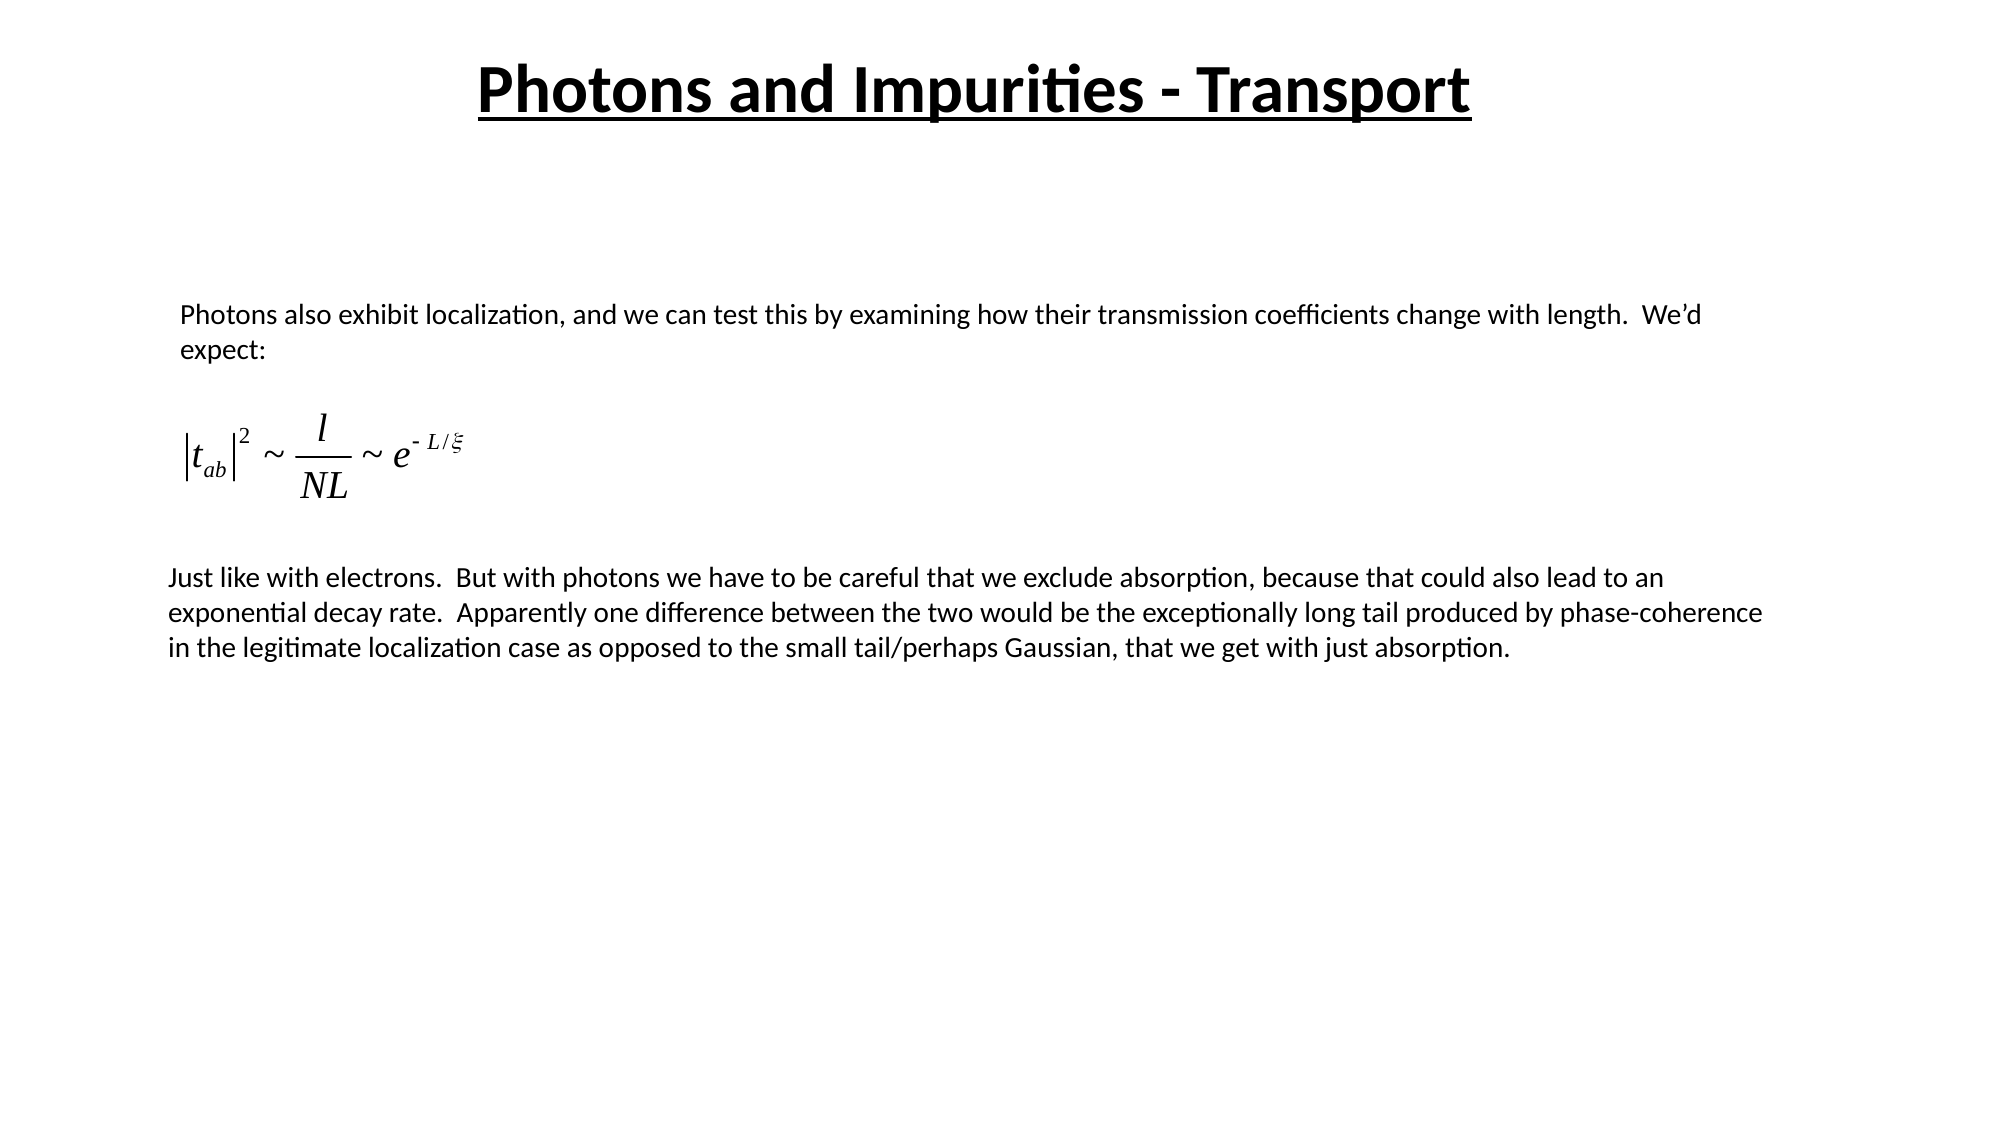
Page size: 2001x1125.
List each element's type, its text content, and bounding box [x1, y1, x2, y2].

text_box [179, 404, 474, 507]
text_box Just like with electrons. But with photons we have to be careful that we exclude absorption, because that could also lead to an exponential decay rate. Apparently one difference between the two would be the exceptionally long tail produced by phase-coherence in the legitimate localization case as opposed to the small tail/perhaps Gaussian, that we get with just absorption. [153, 550, 1781, 671]
text_box Photons also exhibit localization, and we can test this by examining how their transmission coefficients change with length. We’d expect: [165, 287, 1793, 373]
title Photons and Impurities - Transport [435, 26, 1514, 135]
